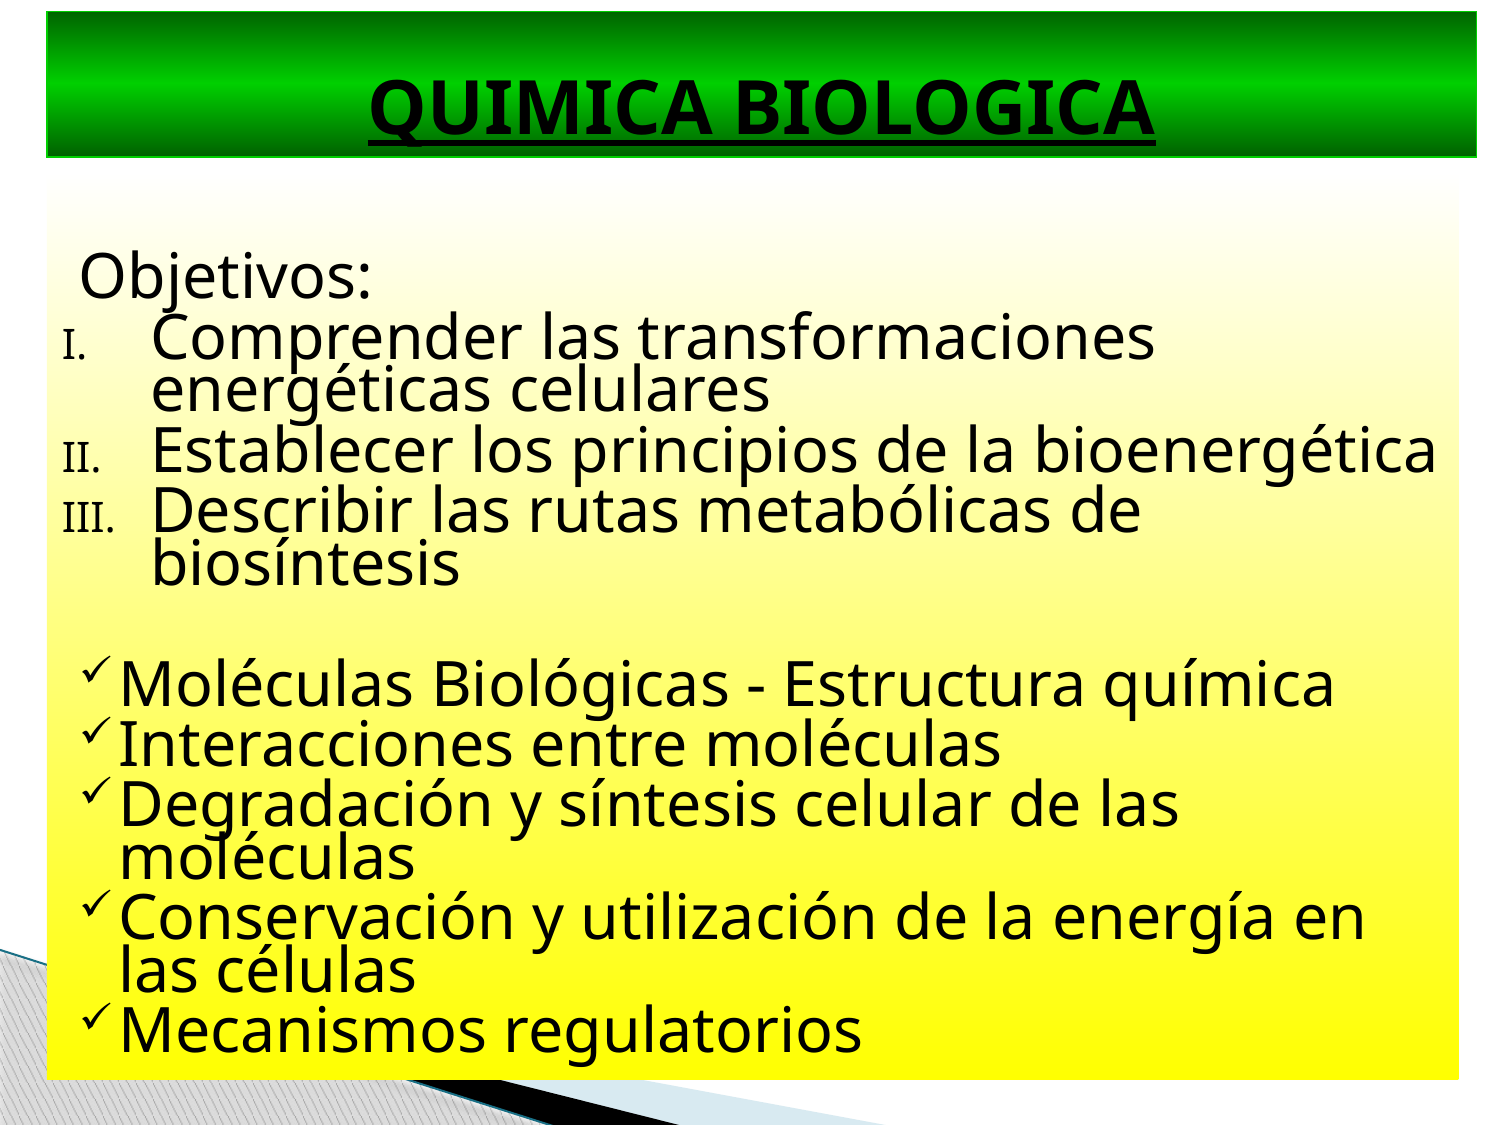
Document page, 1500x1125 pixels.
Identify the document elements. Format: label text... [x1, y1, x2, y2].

list Objetivos: Comprender las transformaciones energéticas celulares Establecer los principios de la bioenergética Describir las rutas metabólicas de biosíntesis Moléculas Biológicas - Estructura química Interacciones entre moléculas Degradación y síntesis celular de las moléculas Conservación y utilización de la energía en las células Mecanismos regulatorios [46, 175, 1459, 1080]
text_box QUIMICA BIOLOGICA [46, 11, 1477, 157]
